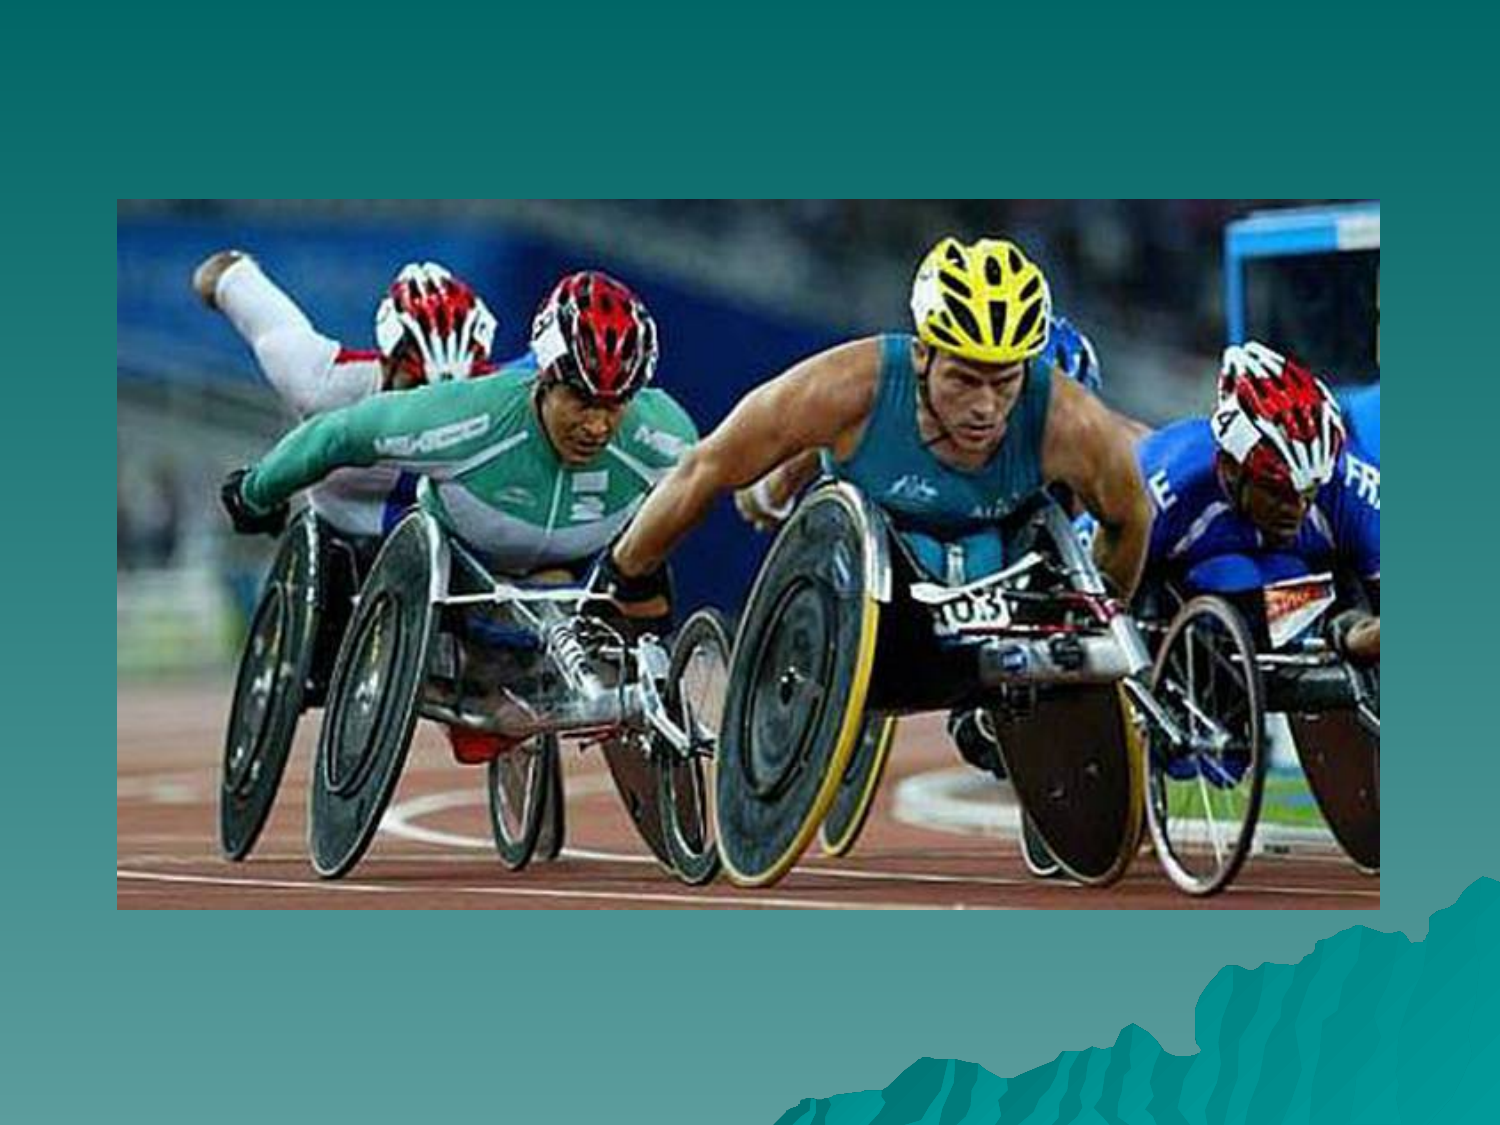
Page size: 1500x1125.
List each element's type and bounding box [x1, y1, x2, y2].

picture [116, 198, 1380, 910]
